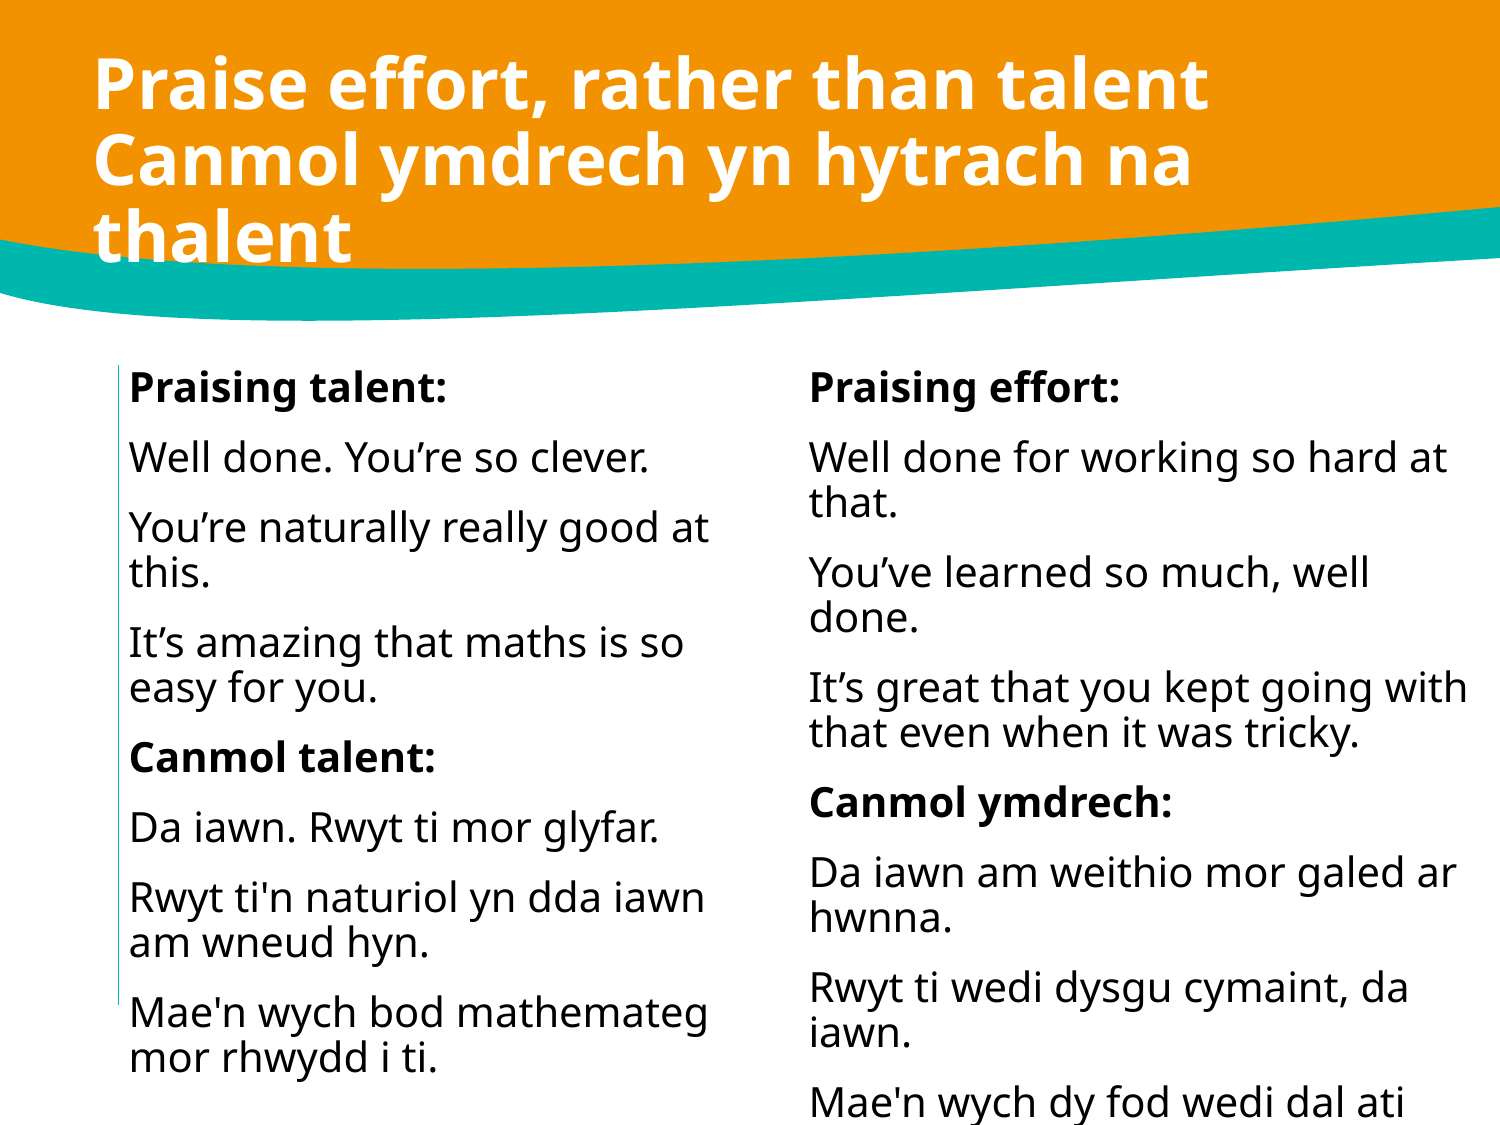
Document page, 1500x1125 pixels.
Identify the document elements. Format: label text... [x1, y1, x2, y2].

text_box Praising talent: Well done. You’re so clever. You’re naturally really good at this. It’s amazing that maths is so easy for you. Canmol talent: Da iawn. Rwyt ti mor glyfar. Rwyt ti'n naturiol yn dda iawn am wneud hyn. Mae'n wych bod mathemateg mor rhwydd i ti. [113, 359, 732, 950]
text_box Praising effort: Well done for working so hard at that. You’ve learned so much, well done. It’s great that you kept going with that even when it was tricky. Canmol ymdrech: Da iawn am weithio mor galed ar hwnna. Rwyt ti wedi dysgu cymaint, da iawn. Mae'n wych dy fod wedi dal ati hyd yn oed pan oedd yn anodd. [793, 358, 1500, 950]
list Praise effort, rather than talent Canmol ymdrech yn hytrach na thalent [77, 40, 1427, 231]
